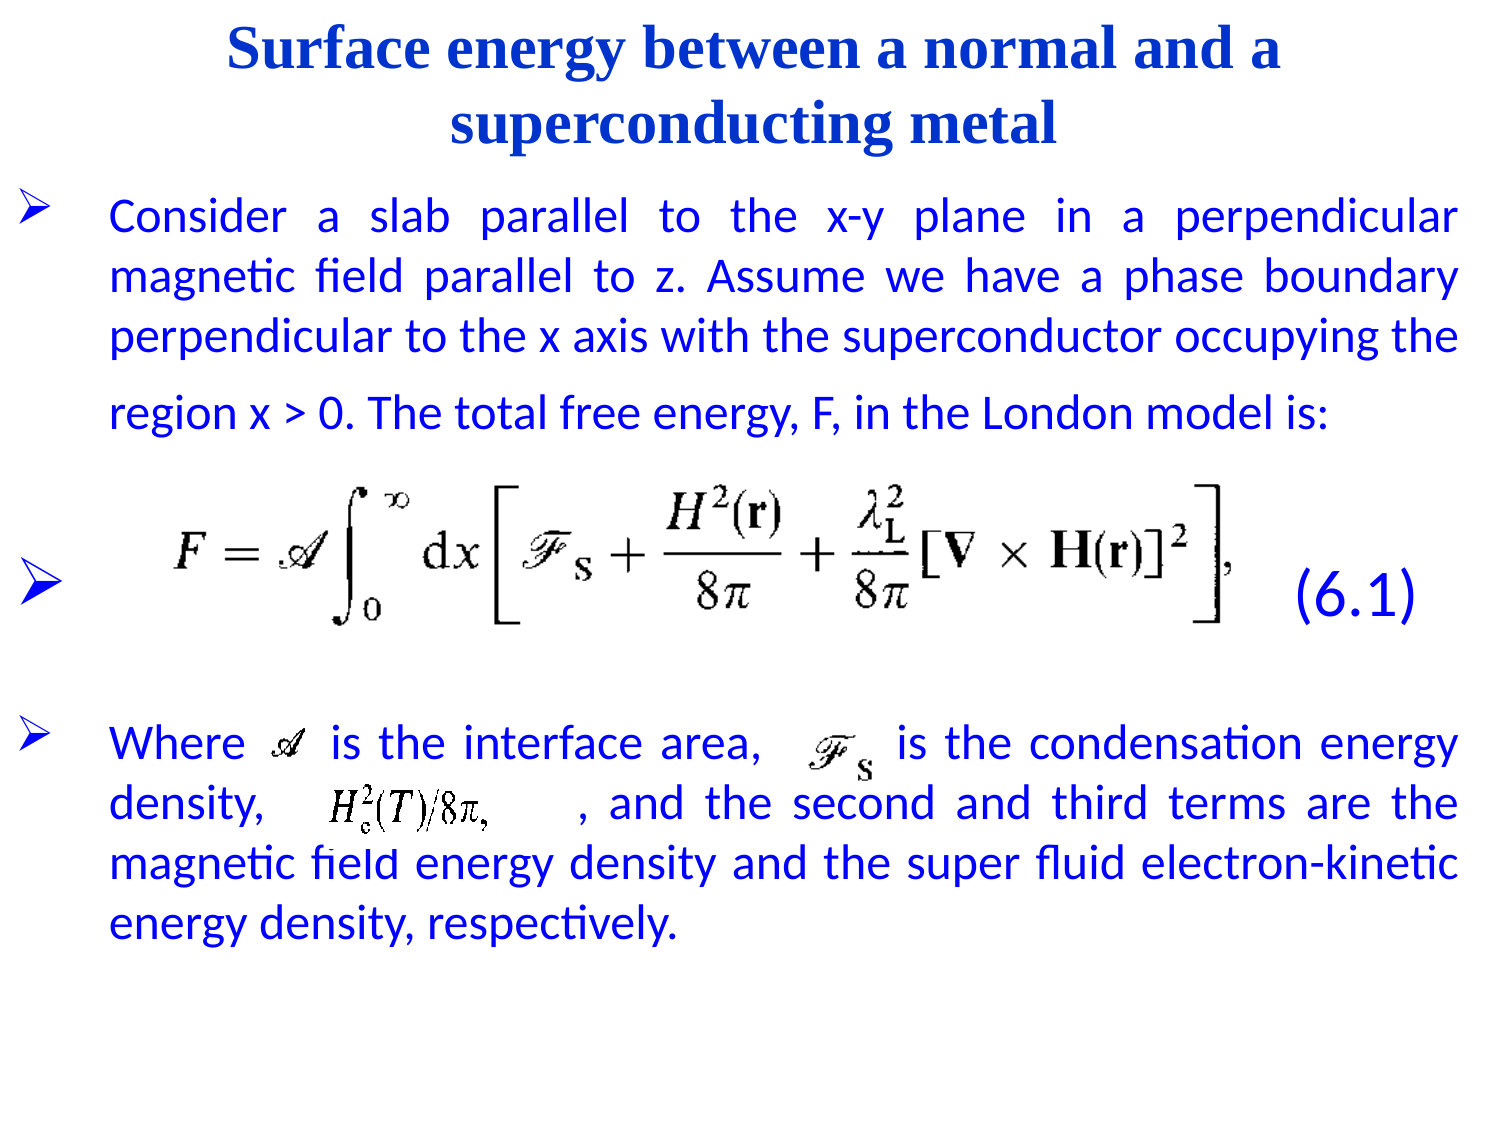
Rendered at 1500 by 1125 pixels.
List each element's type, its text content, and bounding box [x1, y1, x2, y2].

picture [262, 724, 313, 767]
picture [124, 449, 1296, 661]
subtitle Consider a slab parallel to the x-y plane in a perpendicular magnetic field parallel to z. Assume we have a phase boundary perpendicular to the x axis with the superconductor occupying the region x > 0. The total free energy, F, in the London model is: (6.1) Where is the interface area, is the condensation energy density, , and the second and third terms are the magnetic field energy density and the super fluid electron-kinetic energy density, respectively. [0, 174, 1475, 1125]
picture [324, 774, 488, 850]
picture [799, 724, 878, 791]
title Surface energy between a normal and a superconducting metal [125, 0, 1400, 163]
